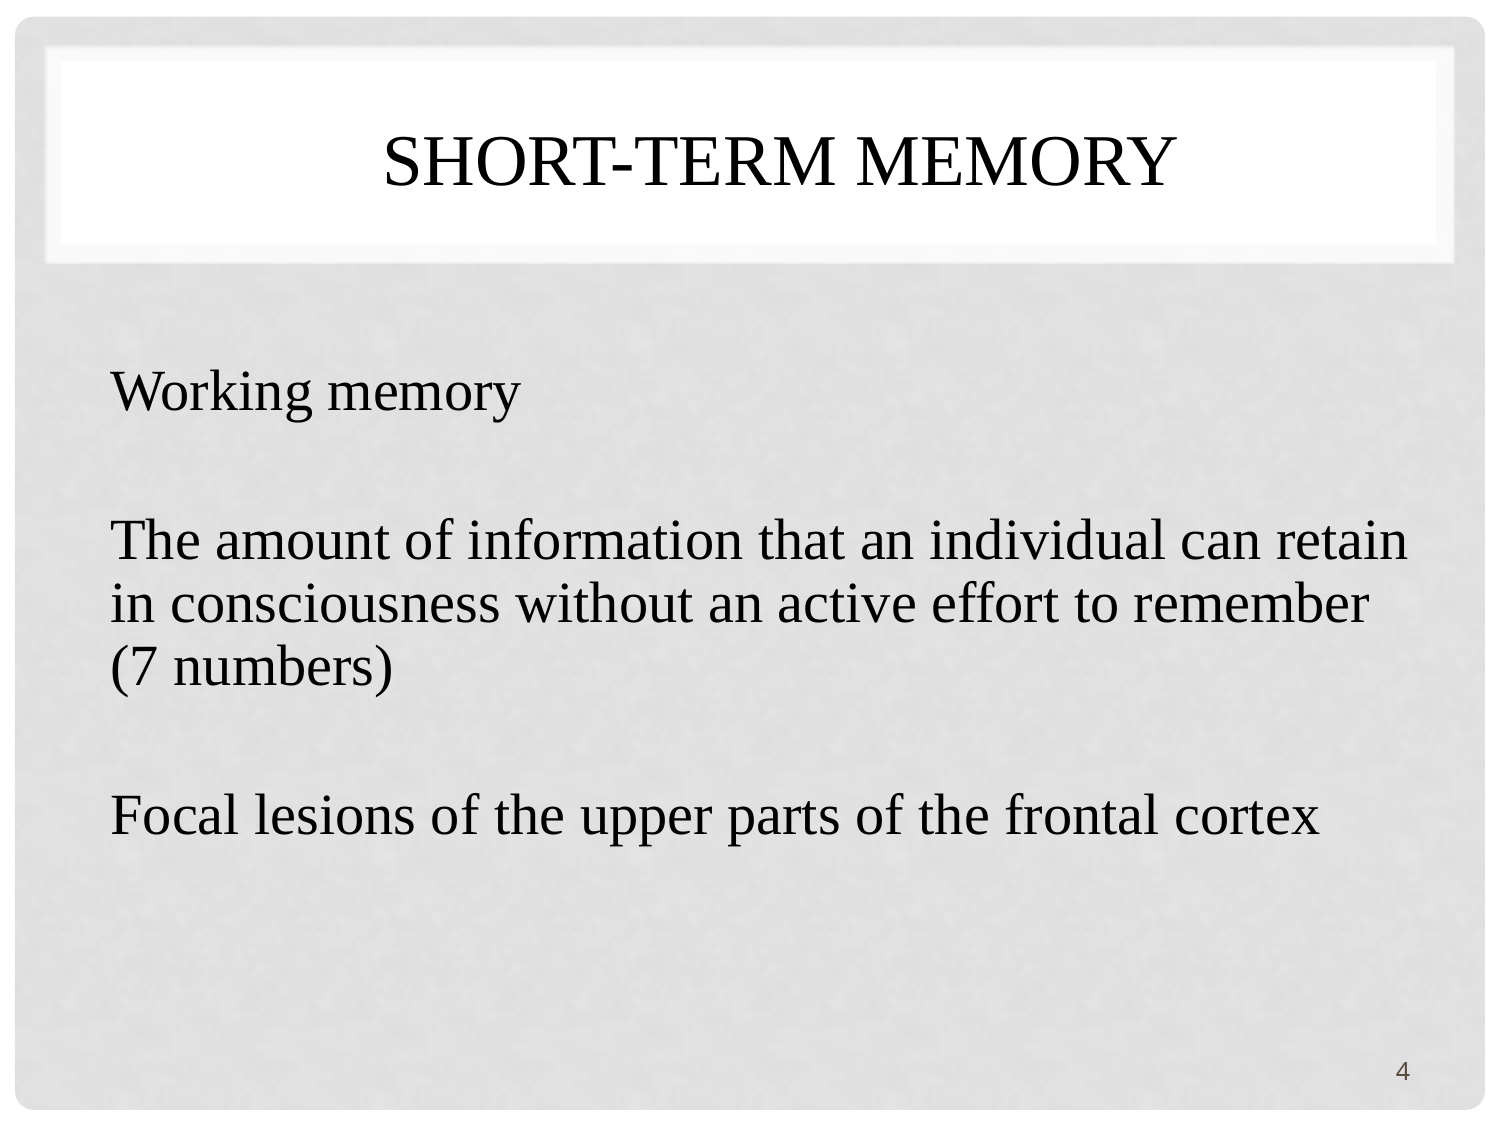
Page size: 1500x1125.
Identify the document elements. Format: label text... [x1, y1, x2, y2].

title Short-term memory [200, 62, 1363, 250]
slide_number 4 [1074, 1042, 1425, 1103]
list Working memory The amount of information that an individual can retain in consciousness without an active effort to remember (7 numbers) Focal lesions of the upper parts of the frontal cortex [76, 352, 1427, 1097]
